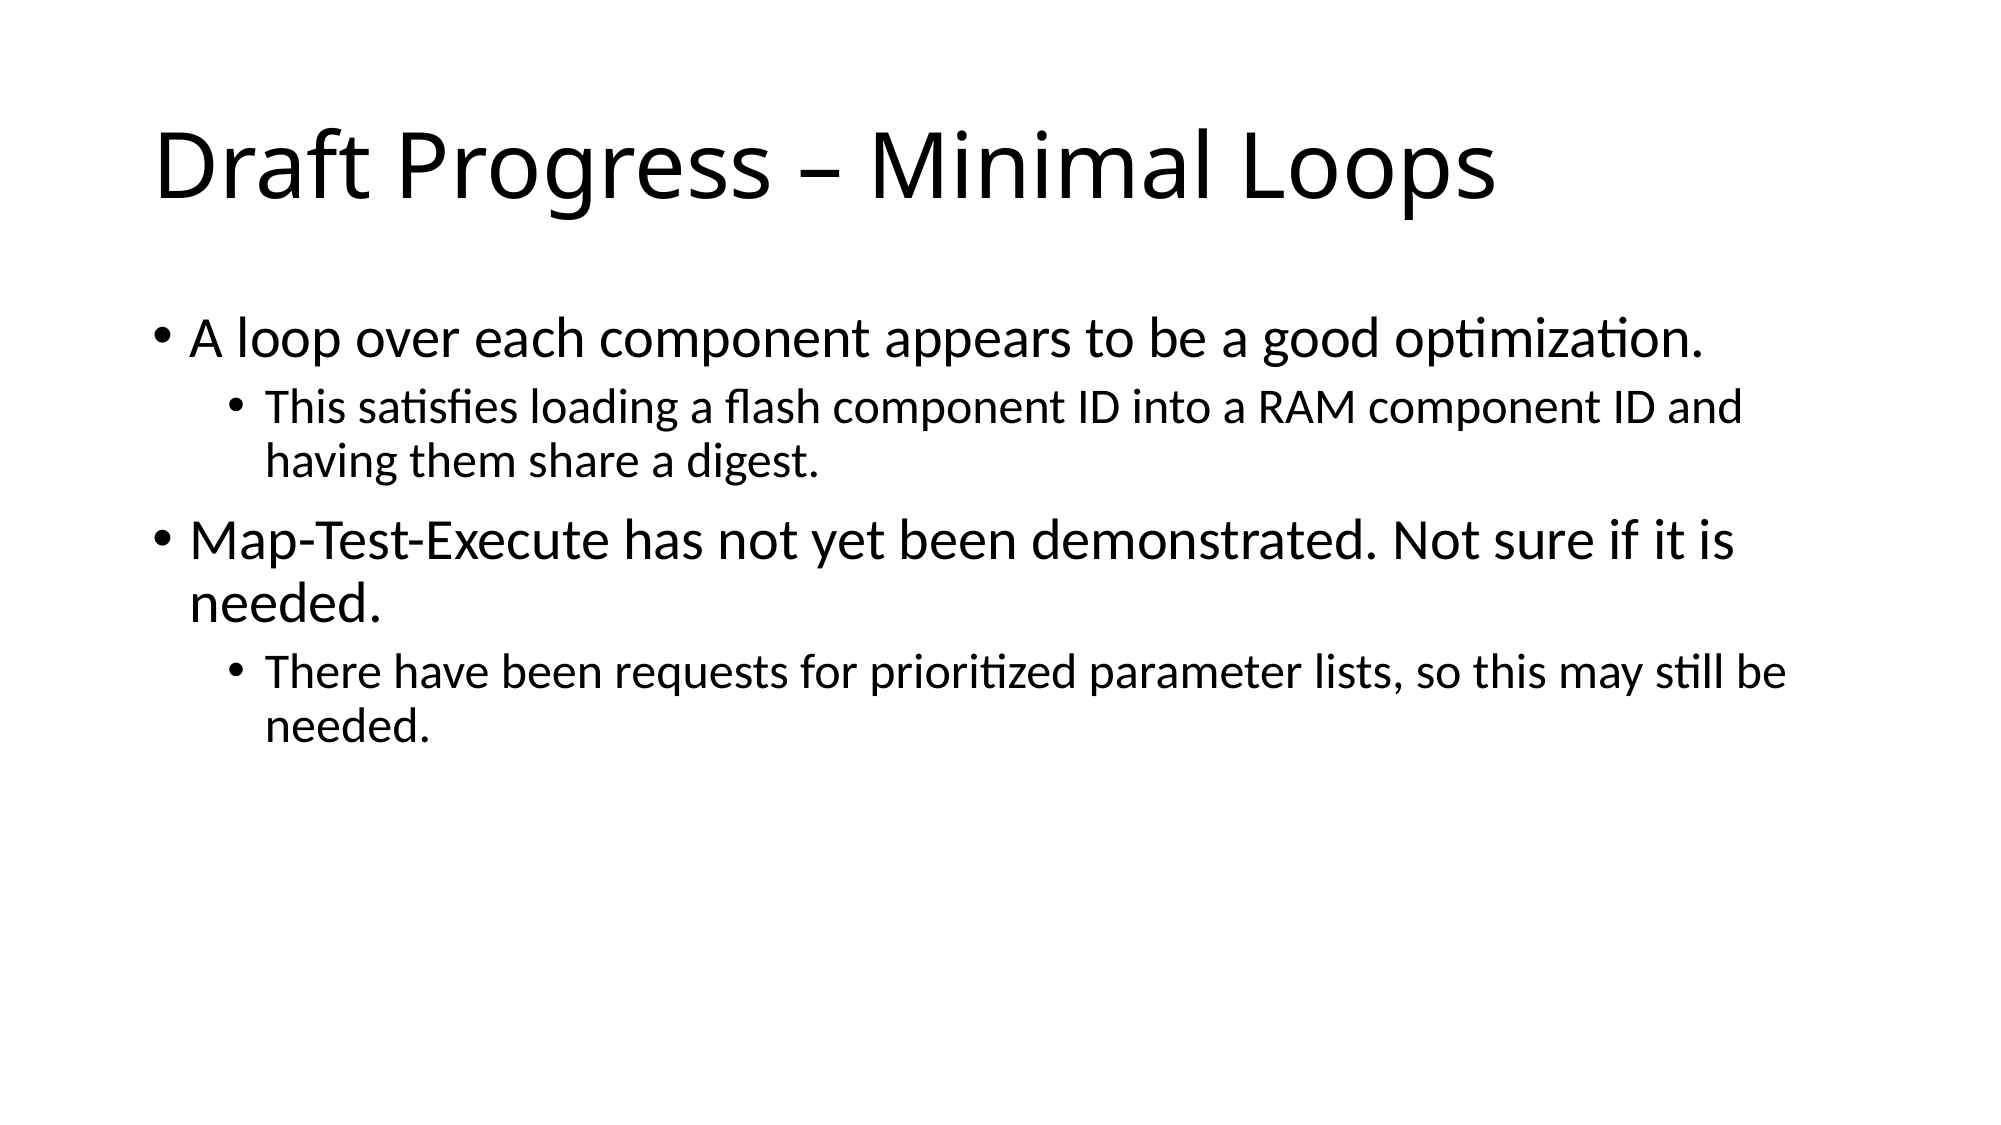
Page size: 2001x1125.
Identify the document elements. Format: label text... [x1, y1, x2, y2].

title Draft Progress – Minimal Loops [137, 59, 1863, 278]
list A loop over each component appears to be a good optimization. This satisfies loading a flash component ID into a RAM component ID and having them share a digest. Map-Test-Execute has not yet been demonstrated. Not sure if it is needed. There have been requests for prioritized parameter lists, so this may still be needed. [137, 299, 1863, 1014]
